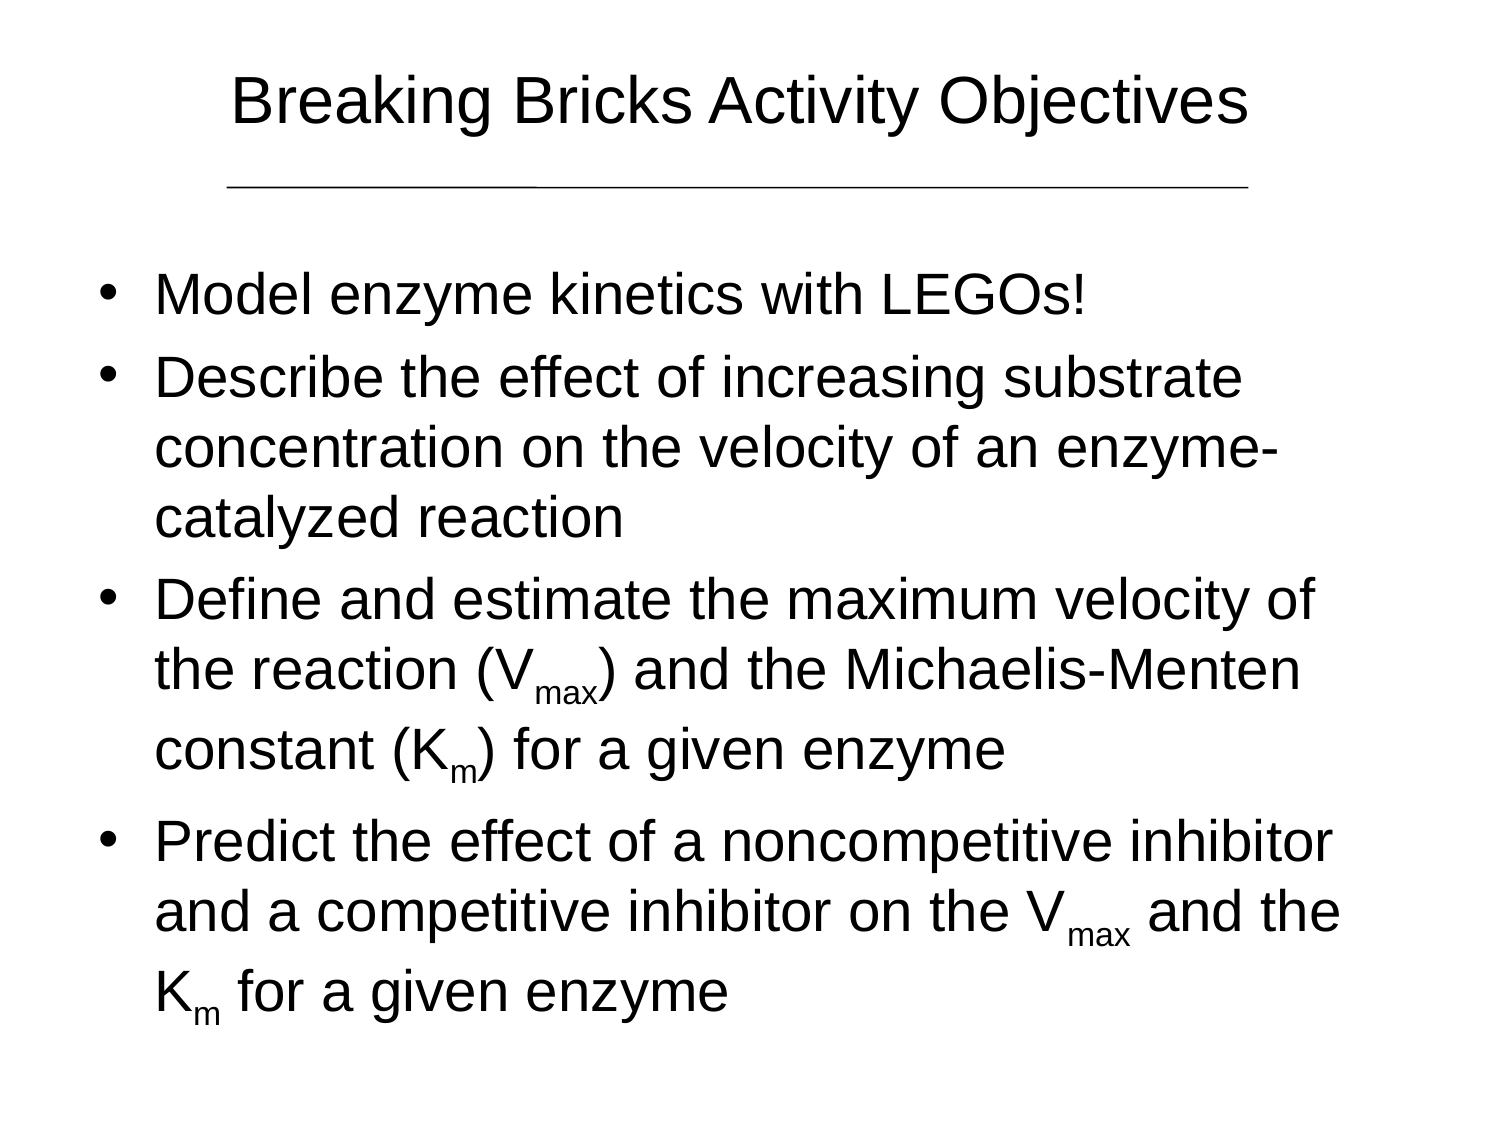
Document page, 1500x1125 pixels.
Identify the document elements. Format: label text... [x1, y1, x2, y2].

text_box Breaking Bricks Activity Objectives [187, 49, 1313, 145]
text_box Model enzyme kinetics with LEGOs! Describe the effect of increasing substrate concentration on the velocity of an enzyme-catalyzed reaction Define and estimate the maximum velocity of the reaction (Vmax) and the Michaelis-Menten constant (Km) for a given enzyme Predict the effect of a noncompetitive inhibitor and a competitive inhibitor on the Vmax and the Km for a given enzyme [83, 248, 1409, 1040]
